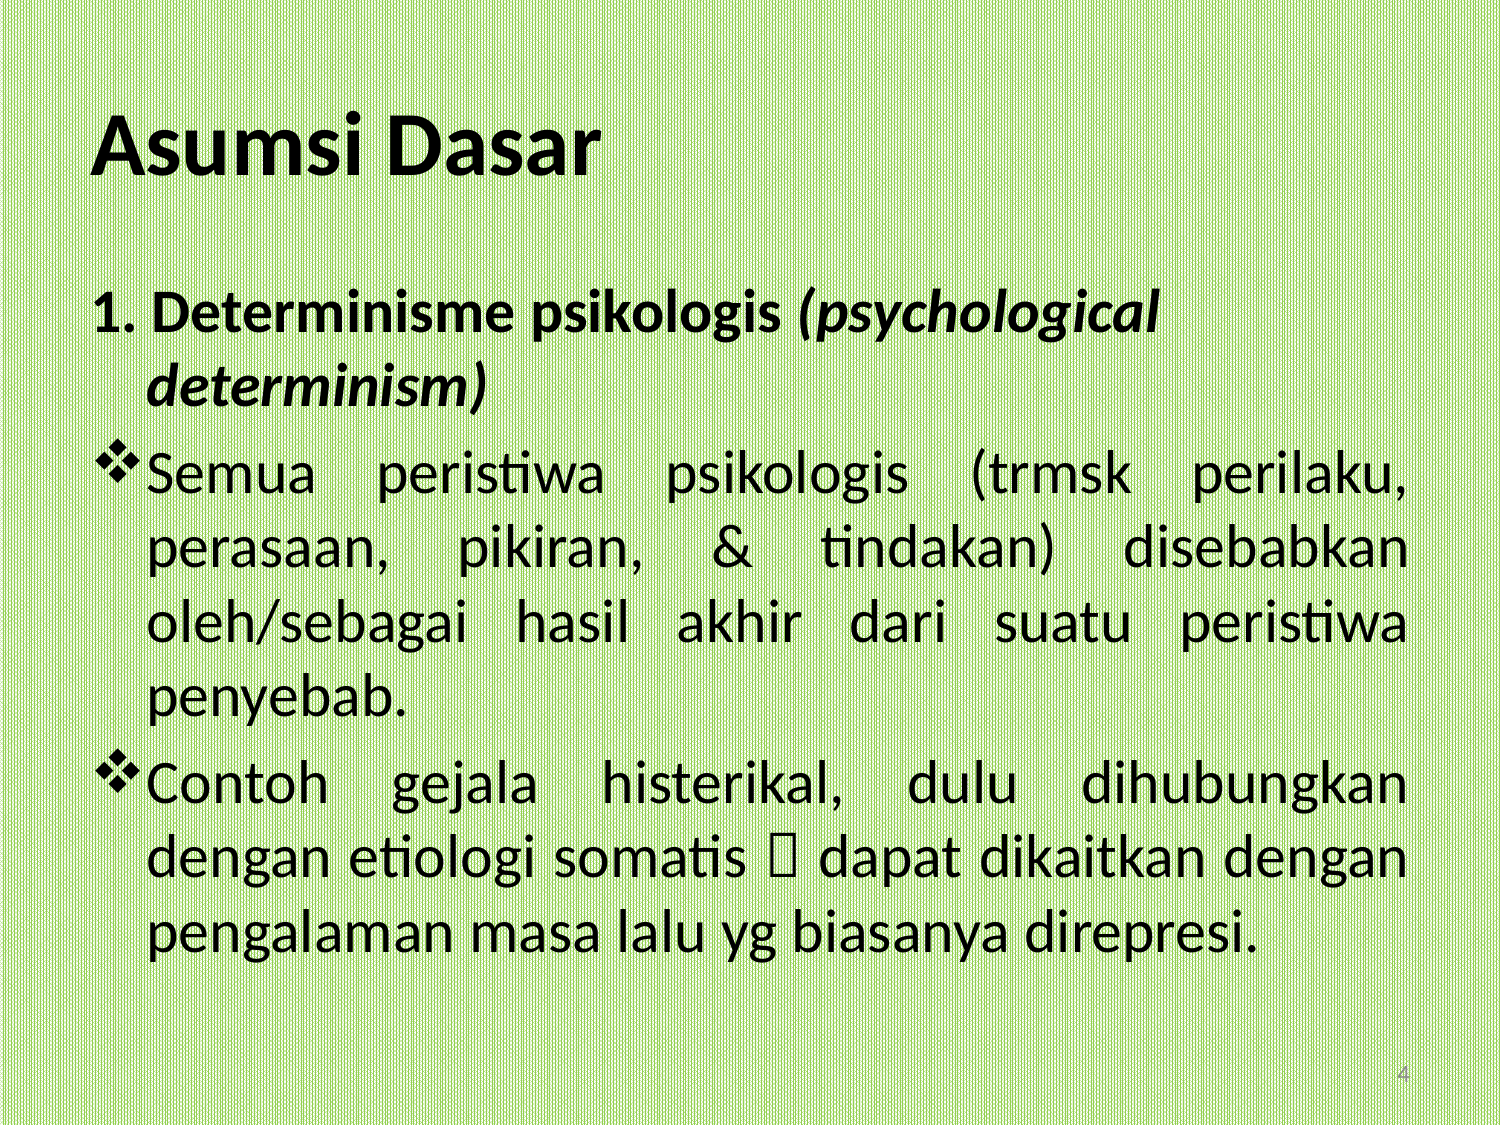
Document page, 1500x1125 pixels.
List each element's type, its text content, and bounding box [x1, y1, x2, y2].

slide_number 4 [1074, 1042, 1425, 1103]
list 1. Determinisme psikologis (psychological determinism) Semua peristiwa psikologis (trmsk perilaku, perasaan, pikiran, & tindakan) disebabkan oleh/sebagai hasil akhir dari suatu peristiwa penyebab. Contoh gejala histerikal, dulu dihubungkan dengan etiologi somatis  dapat dikaitkan dengan pengalaman masa lalu yg biasanya direpresi. [75, 262, 1425, 1005]
title Asumsi Dasar [75, 45, 1425, 233]
